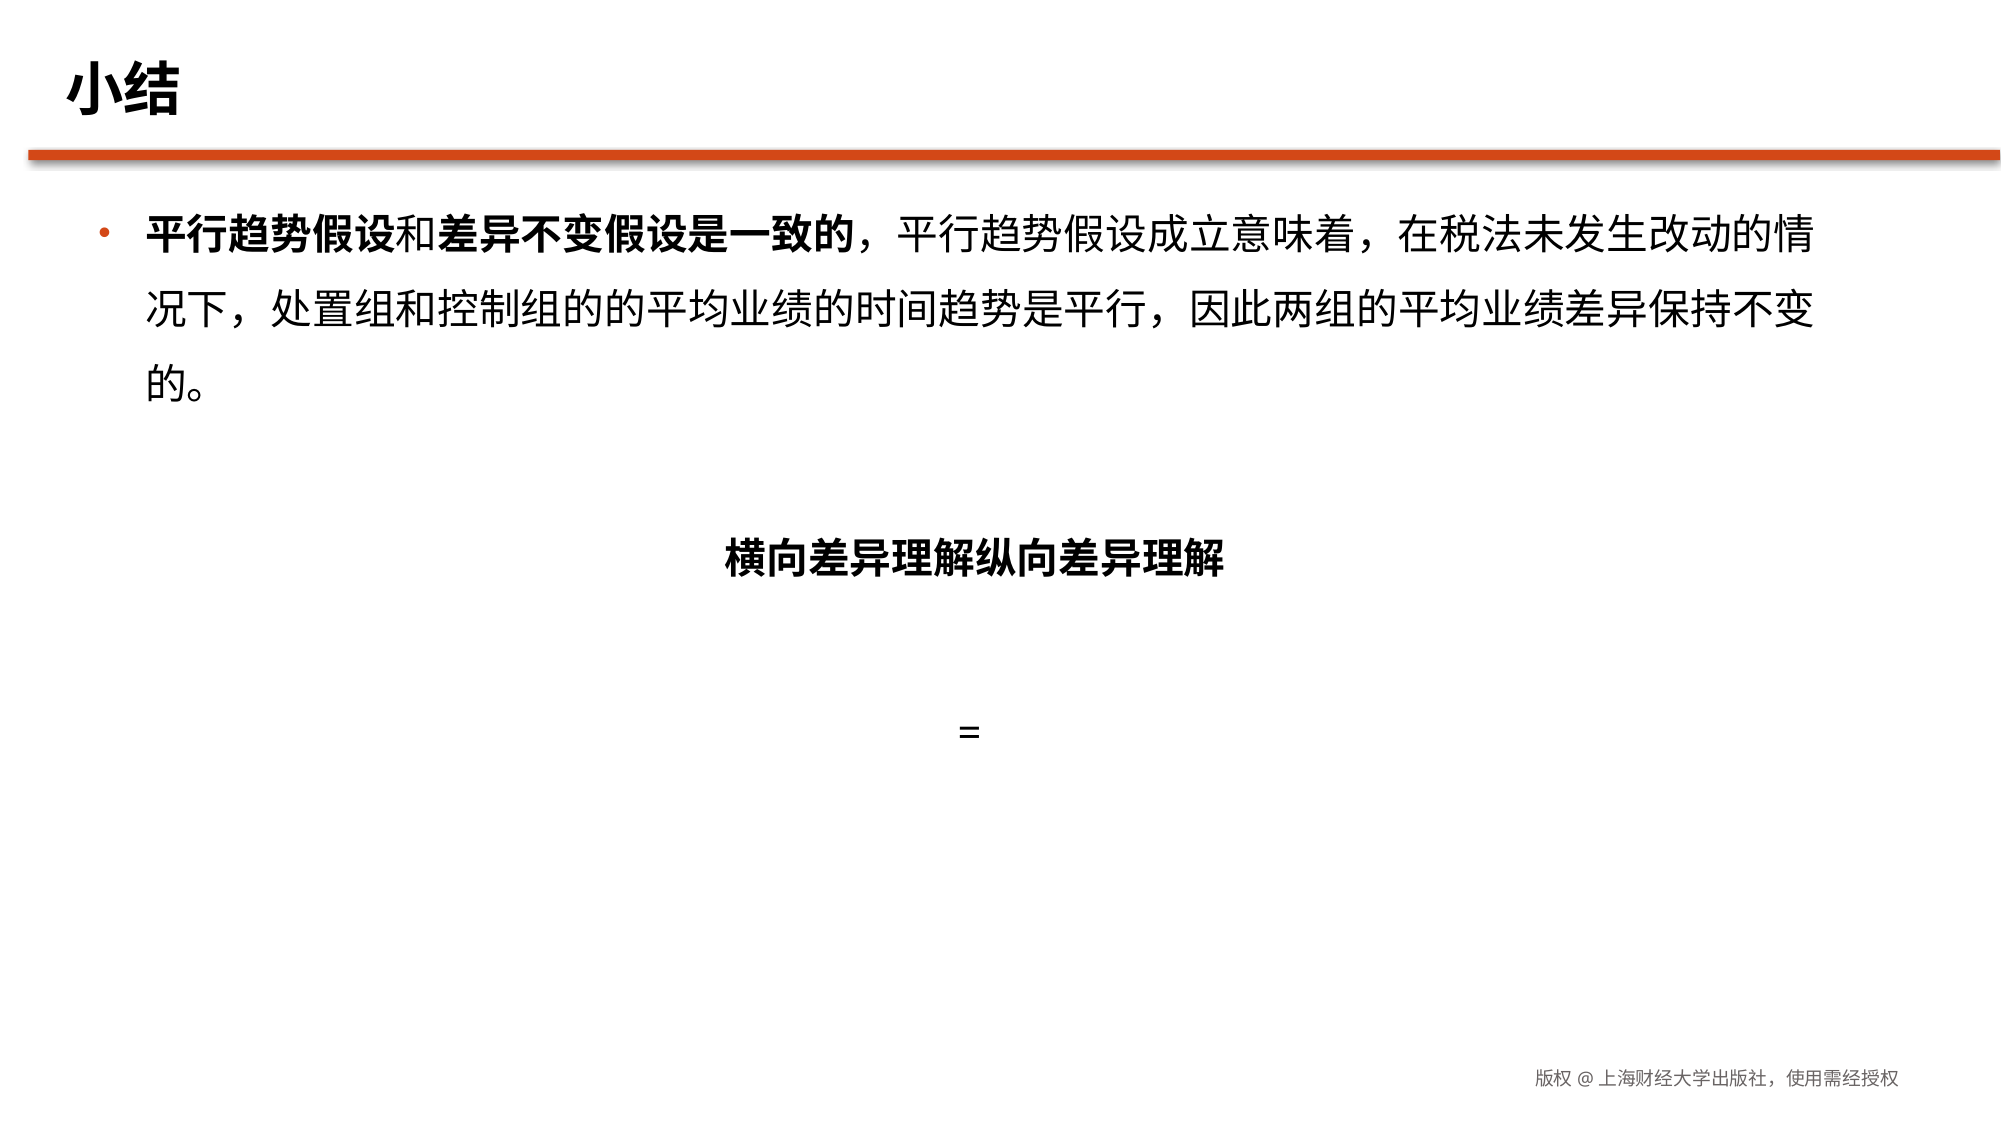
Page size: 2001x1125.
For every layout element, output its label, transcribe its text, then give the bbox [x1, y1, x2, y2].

footer 版权@上海财经大学出版社，使用需经授权 [1483, 1046, 1950, 1109]
title 小结 [50, 50, 1825, 138]
